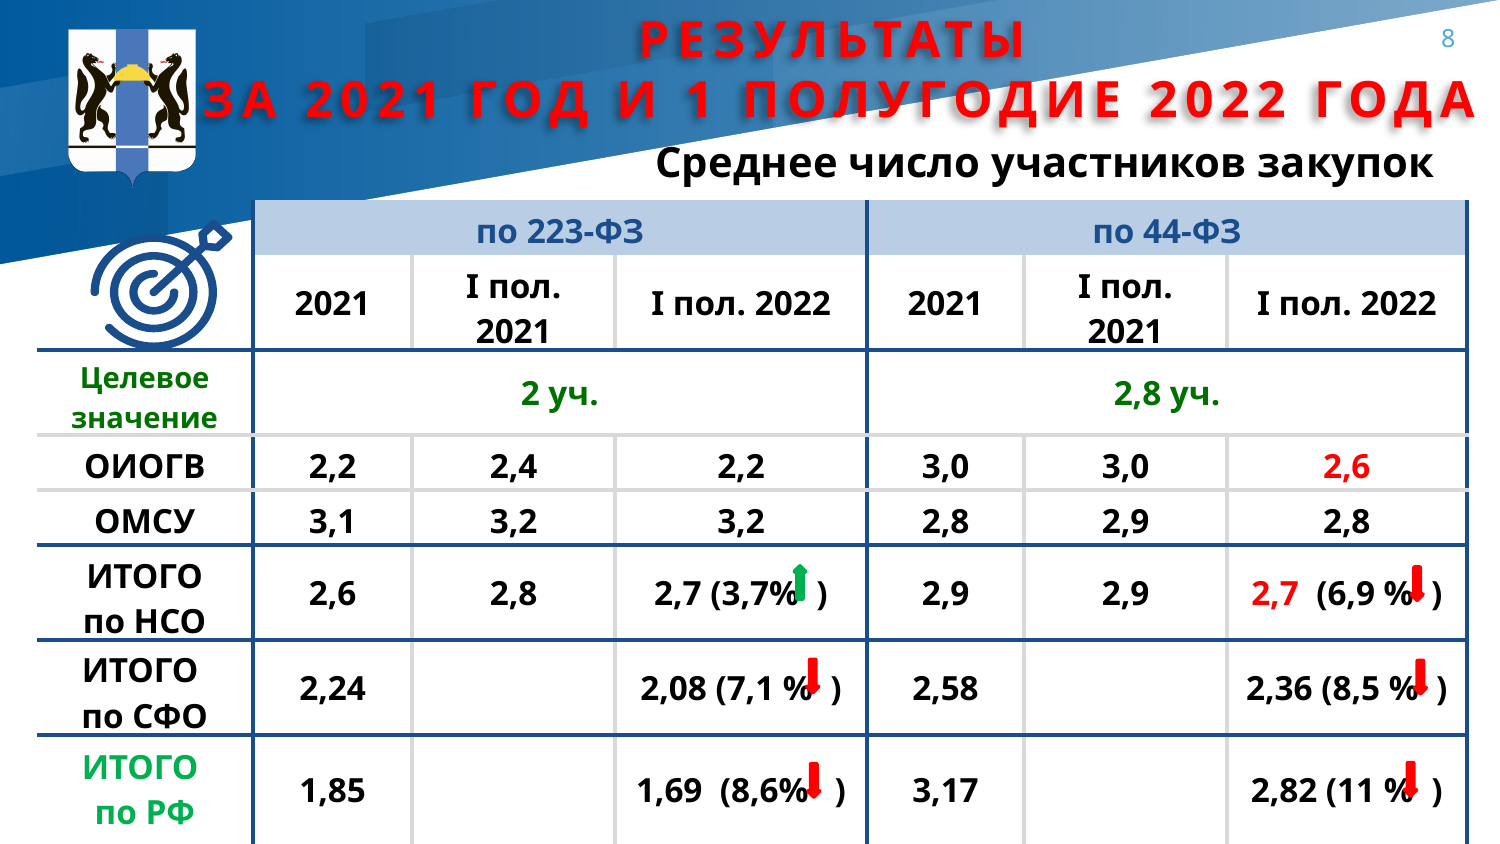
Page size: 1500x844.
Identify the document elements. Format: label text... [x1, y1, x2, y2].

table_cell 2,08 (7,1 % ) [617, 642, 865, 733]
table_cell 1,69 (8,6% ) [617, 737, 865, 844]
text_box [806, 761, 822, 799]
table_cell 2,24 [255, 642, 410, 733]
table_cell 2,8 [869, 492, 1022, 543]
text_box [805, 657, 821, 695]
table_cell [414, 642, 613, 733]
table_cell 2,6 [255, 547, 410, 638]
table_cell 2,2 [617, 437, 865, 488]
table_cell 2,8 [1229, 492, 1465, 543]
table_cell 3,0 [1026, 437, 1225, 488]
picture [67, 29, 196, 188]
table_cell ИТОГО по РФ [37, 737, 251, 844]
table_cell 2,8 [414, 547, 613, 638]
table_cell 3,17 [869, 737, 1022, 844]
table_header по 44-ФЗ [869, 200, 1465, 255]
text_box [1412, 658, 1428, 696]
table_cell I пол. 2022 [617, 255, 865, 348]
text_box [1402, 760, 1419, 798]
text_box Среднее число участников закупок [598, 122, 1500, 200]
text_box [792, 564, 808, 601]
table_cell 2,9 [1026, 492, 1225, 543]
table_cell ИТОГО по НСО [37, 547, 251, 638]
table_cell I пол. 2021 [1026, 255, 1225, 348]
table_cell 2,4 [414, 437, 613, 488]
table_cell 2,6 [1229, 437, 1465, 488]
text_box [1409, 565, 1425, 603]
table_cell 2,36 (8,5 % ) [1229, 642, 1465, 733]
table_cell 2,7 (6,9 % ) [1229, 547, 1465, 638]
table_cell I пол. 2022 [1229, 255, 1465, 348]
table_cell 2021 [869, 255, 1022, 348]
table_cell 2,58 [869, 642, 1022, 733]
table_cell ОМСУ [37, 492, 251, 543]
table_cell 3,1 [255, 492, 410, 543]
table_cell 2,82 (11 % ) [1229, 737, 1465, 844]
table_cell 2,7 (3,7% ) [617, 547, 865, 638]
table_cell 1,85 [255, 737, 410, 844]
table_cell 2,8 уч. [869, 352, 1465, 433]
table_cell 2021 [255, 255, 410, 348]
table_cell [1026, 642, 1225, 733]
table_cell [1026, 737, 1225, 844]
table_cell Целевое значение [37, 352, 251, 433]
table_cell 2,2 [255, 437, 410, 488]
table_cell 2,9 [869, 547, 1022, 638]
table_cell 3,2 [414, 492, 613, 543]
table_header [37, 200, 251, 348]
table_cell 2 уч. [255, 352, 865, 433]
table_cell I пол. 2021 [414, 255, 613, 348]
table_cell ОИОГВ [37, 437, 251, 488]
table_header по 223-ФЗ [255, 200, 865, 255]
table_cell 3,0 [869, 437, 1022, 488]
table_cell 2,9 [1026, 547, 1225, 638]
text_box результаты за 2021 год и 1 полугодие 2022 года [195, 1, 1491, 135]
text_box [90, 219, 233, 351]
table_cell 3,2 [617, 492, 865, 543]
table_cell ИТОГО по СФО [37, 642, 251, 733]
table_cell [414, 737, 613, 844]
